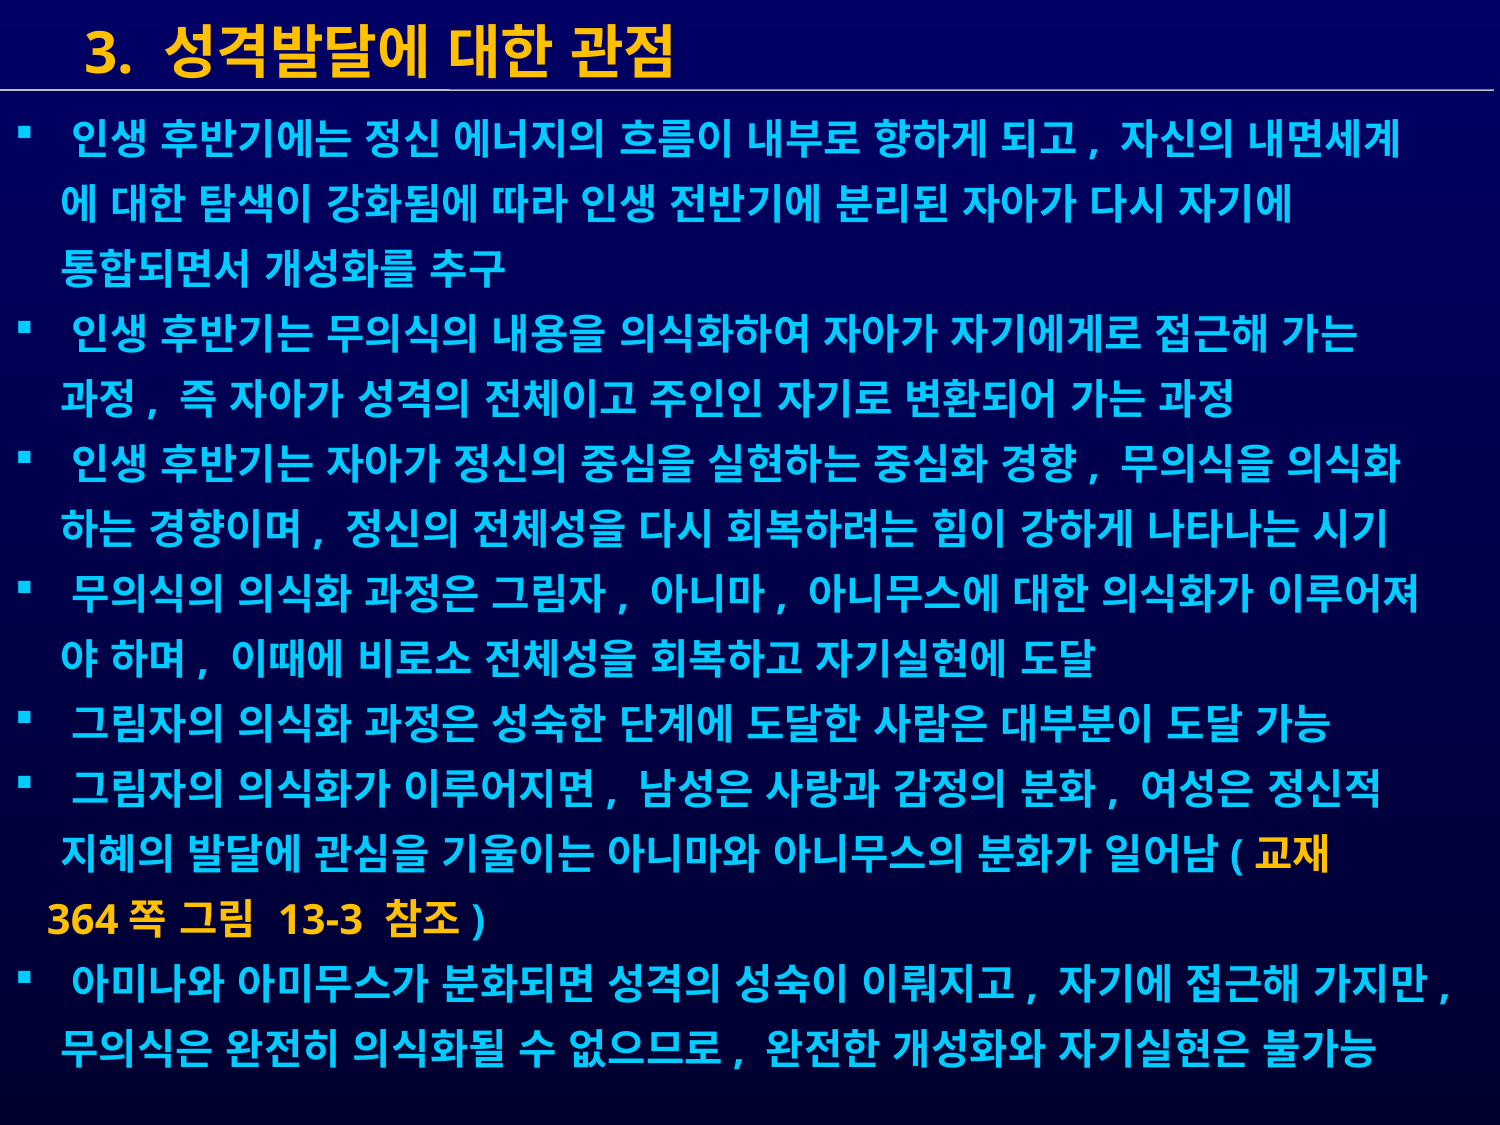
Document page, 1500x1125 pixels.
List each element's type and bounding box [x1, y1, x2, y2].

text_box [0, 7, 1500, 1081]
